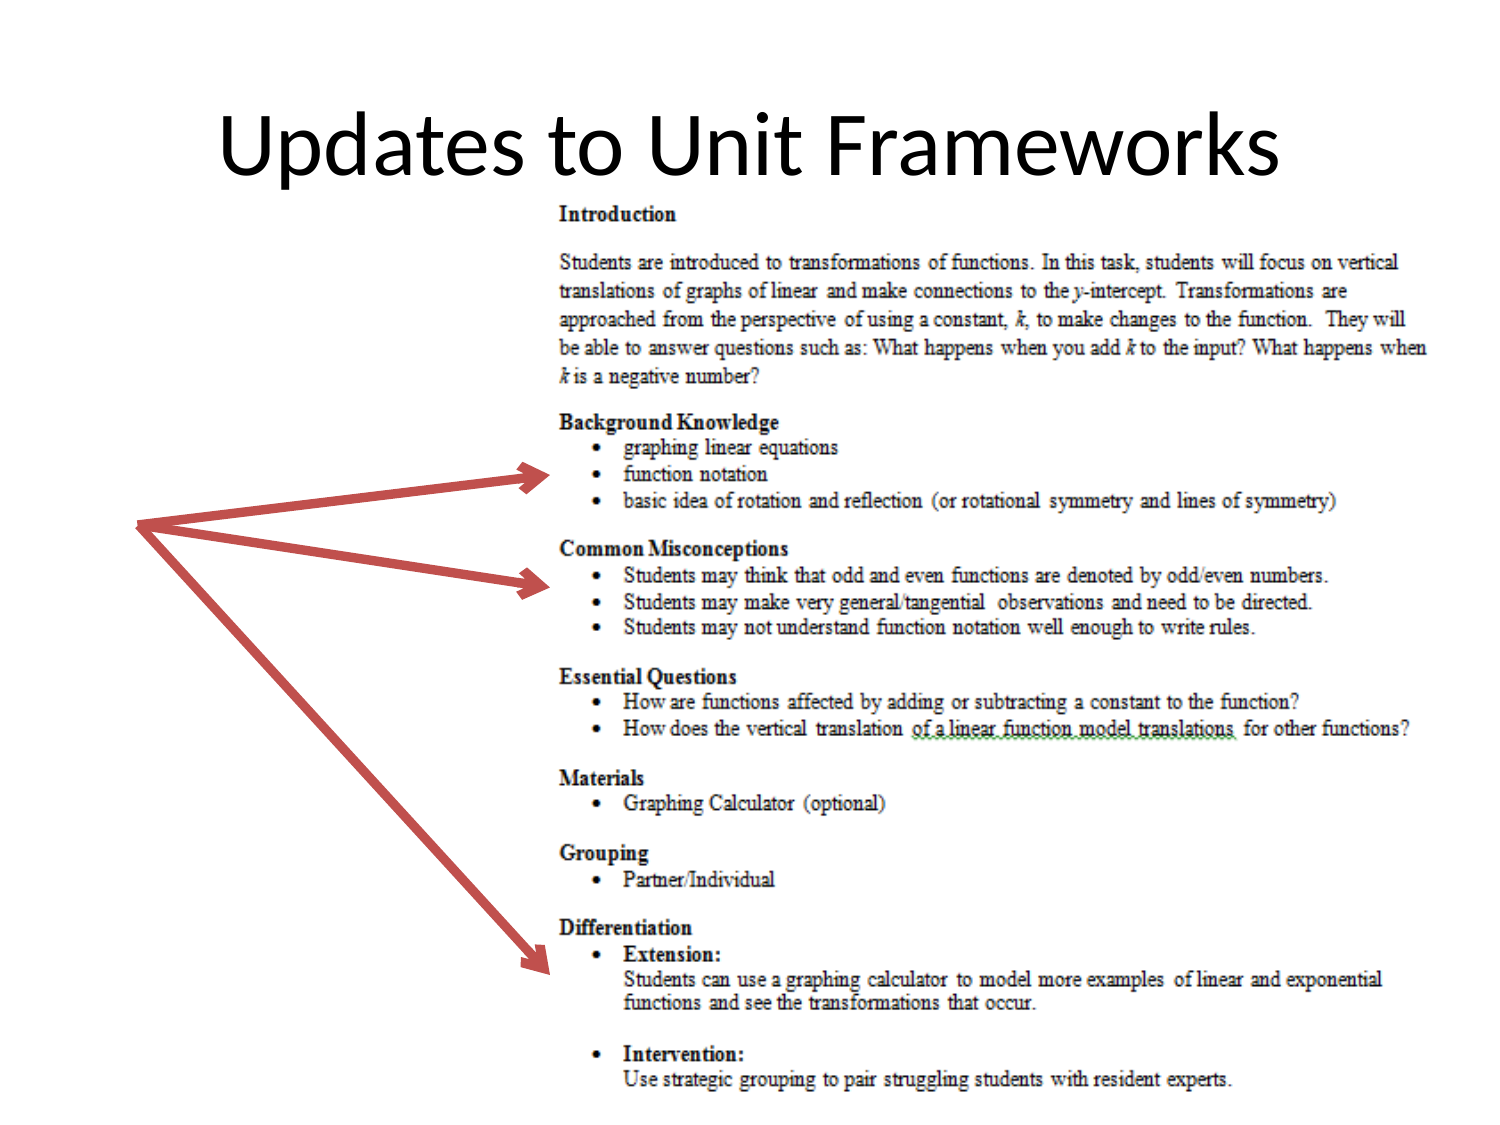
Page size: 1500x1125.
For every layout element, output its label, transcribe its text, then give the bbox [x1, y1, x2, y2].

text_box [137, 474, 551, 524]
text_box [138, 524, 551, 976]
picture [549, 194, 1436, 1099]
title Updates to Unit Frameworks [75, 45, 1425, 233]
